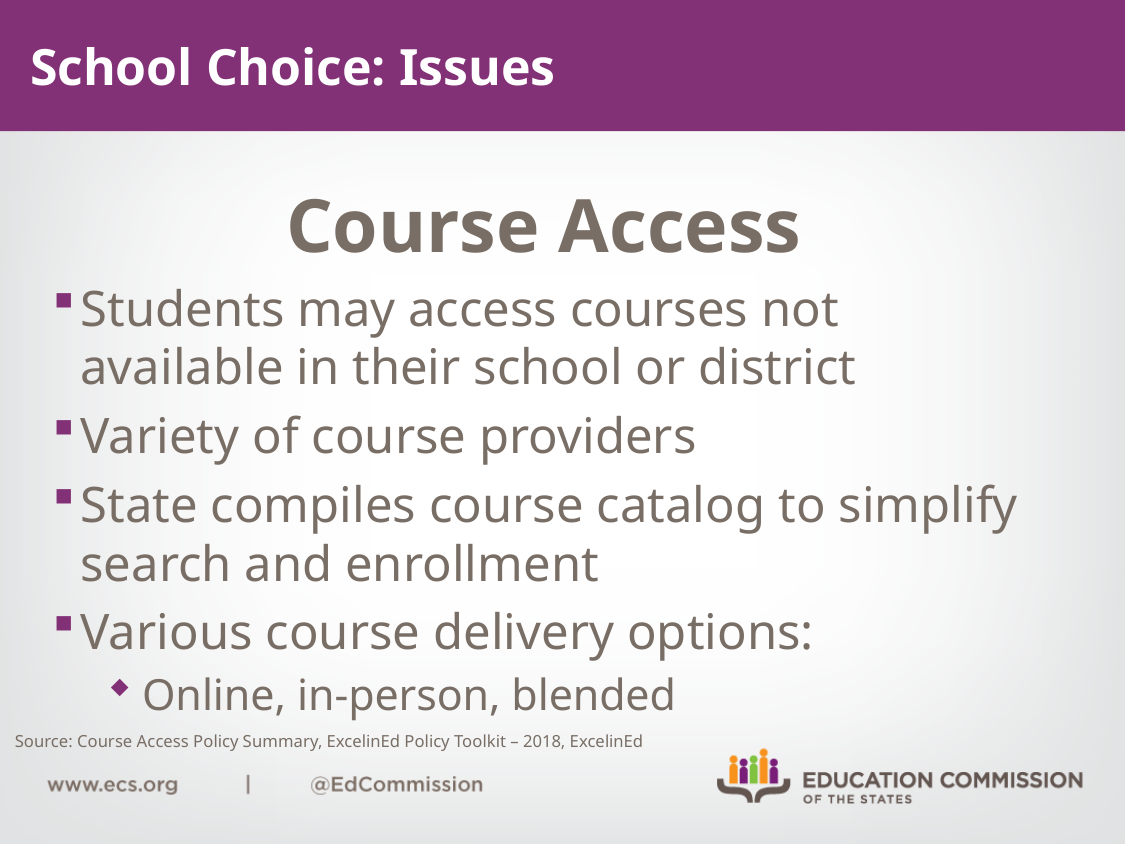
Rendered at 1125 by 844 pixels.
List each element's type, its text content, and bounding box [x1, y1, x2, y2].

text_box Source: Course Access Policy Summary, ExcelinEd Policy Toolkit – 2018, ExcelinEd [0, 723, 1088, 759]
picture [0, 132, 1125, 844]
title School Choice: Issues [0, 0, 1125, 132]
list Course Access Students may access courses not available in their school or district Variety of course providers State compiles course catalog to simplify search and enrollment Various course delivery options: Online, in-person, blended [37, 171, 1050, 729]
